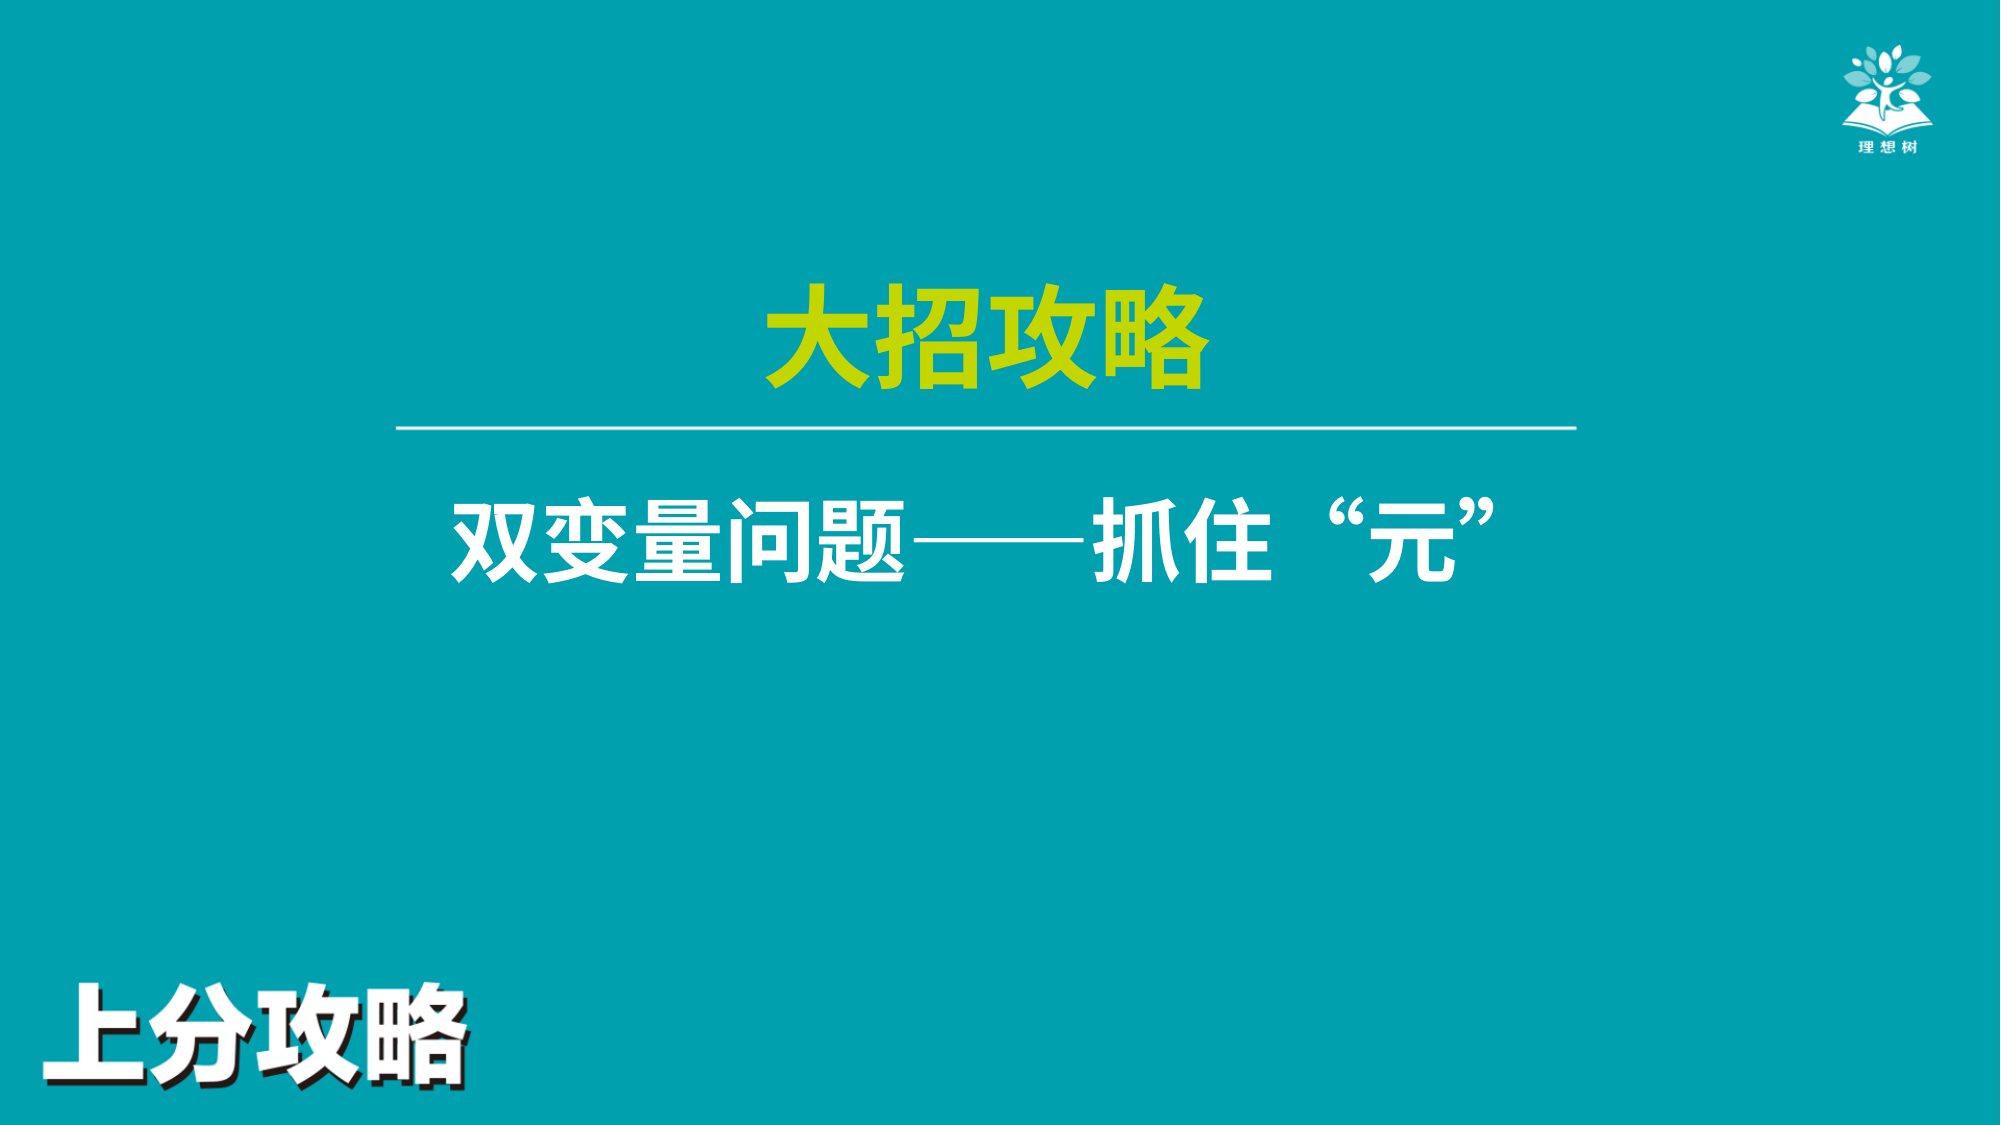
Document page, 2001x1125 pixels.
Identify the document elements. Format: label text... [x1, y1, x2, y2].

picture [0, 0, 2000, 472]
text_box 大招攻略 [395, 253, 1577, 413]
text_box 双变量问题——抓住“元” [0, 472, 2000, 603]
picture [0, 603, 2000, 1125]
